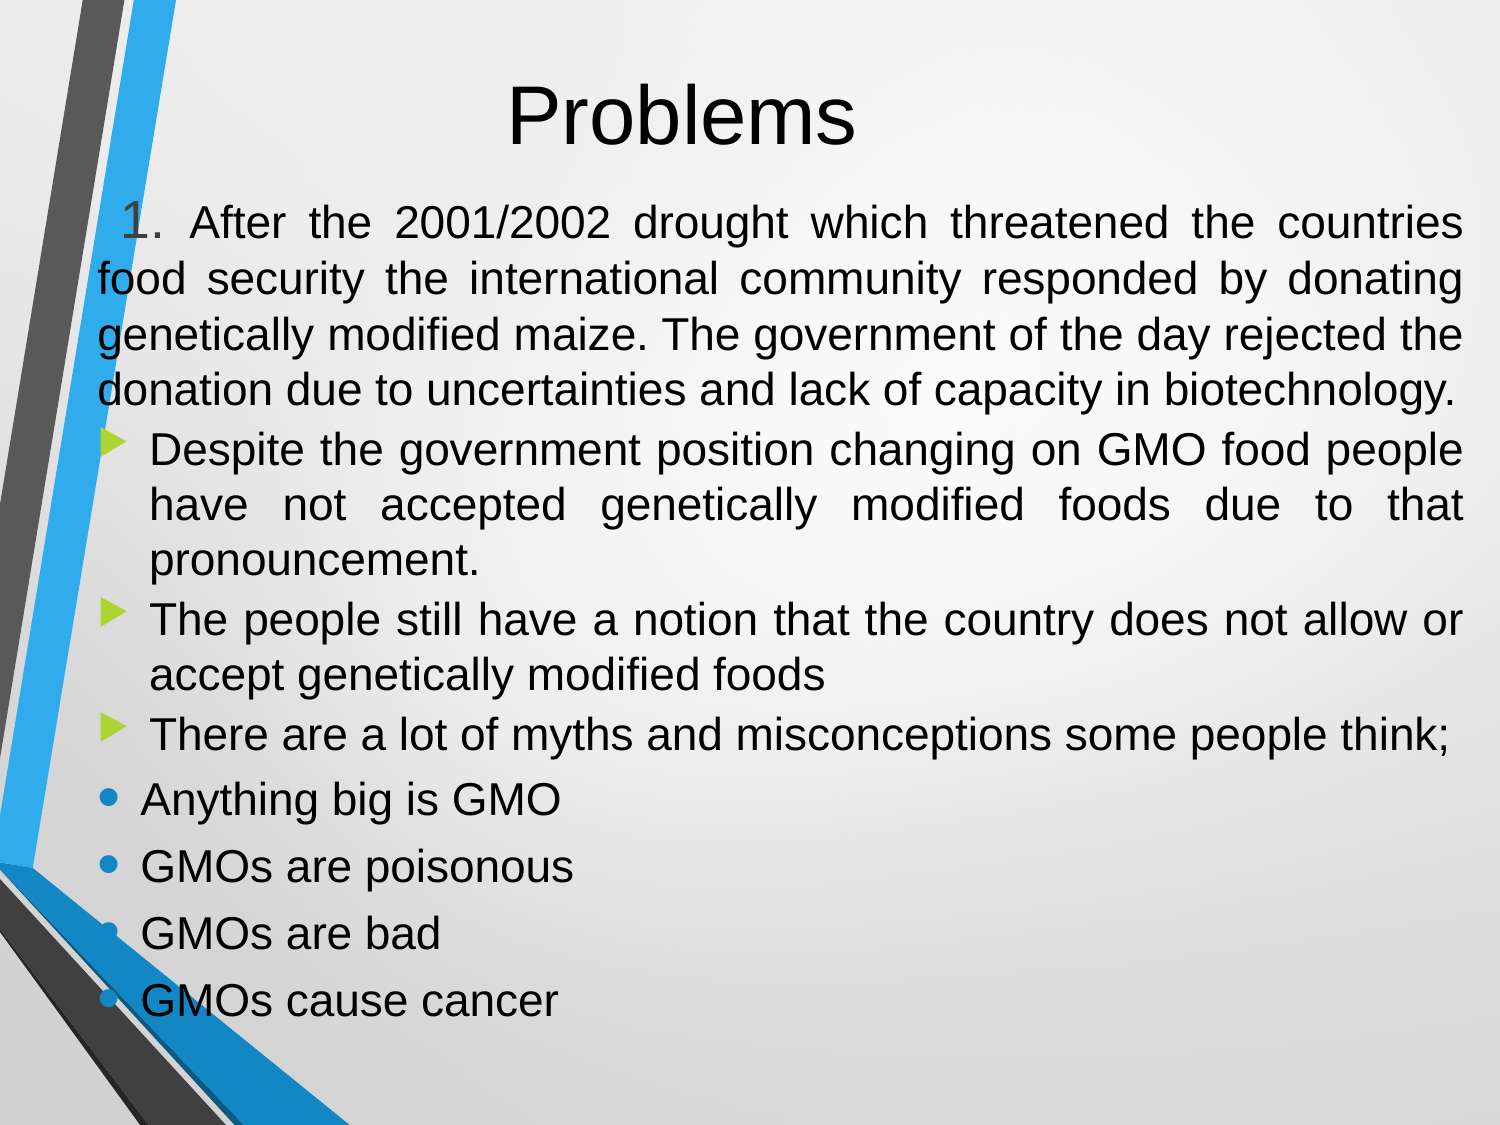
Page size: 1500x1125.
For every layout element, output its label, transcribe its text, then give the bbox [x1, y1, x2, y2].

list 1. After the 2001/2002 drought which threatened the countries food security the international community responded by donating genetically modified maize. The government of the day rejected the donation due to uncertainties and lack of capacity in biotechnology. Despite the government position changing on GMO food people have not accepted genetically modified foods due to that pronouncement. The people still have a notion that the country does not allow or accept genetically modified foods There are a lot of myths and misconceptions some people think; Anything big is GMO GMOs are poisonous GMOs are bad GMOs cause cancer [82, 177, 1479, 1125]
title Problems [50, 0, 1315, 222]
